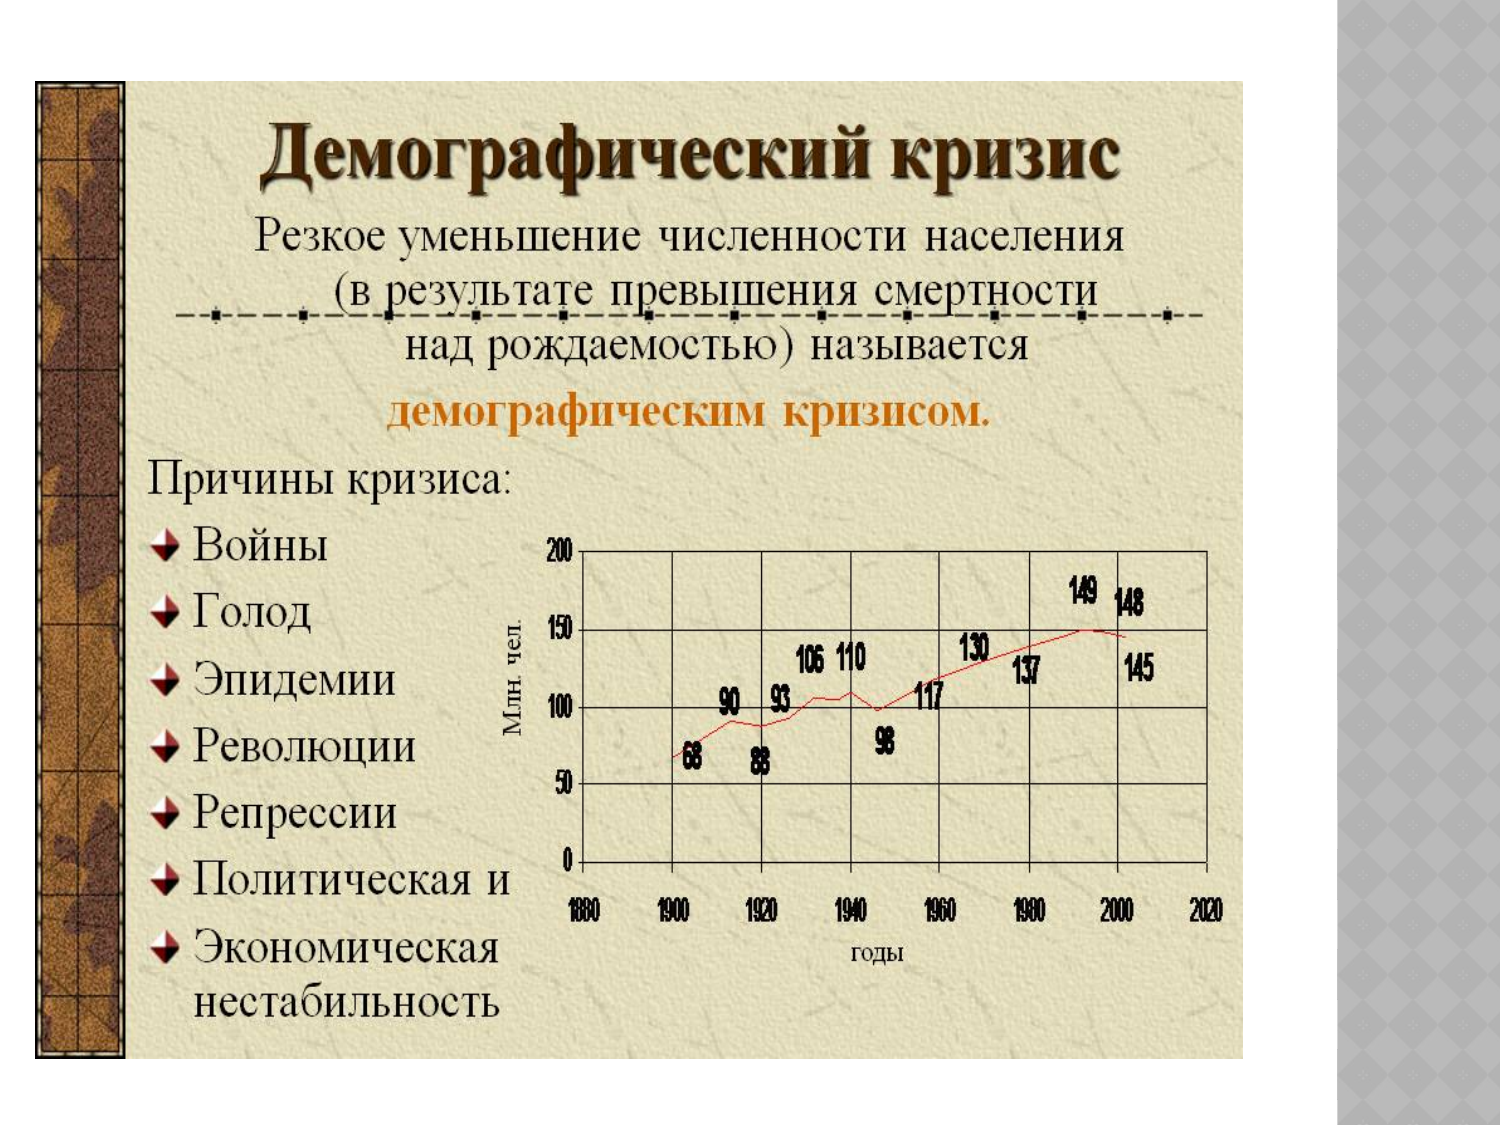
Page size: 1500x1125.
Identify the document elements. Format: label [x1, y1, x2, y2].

list [34, 81, 1243, 1060]
